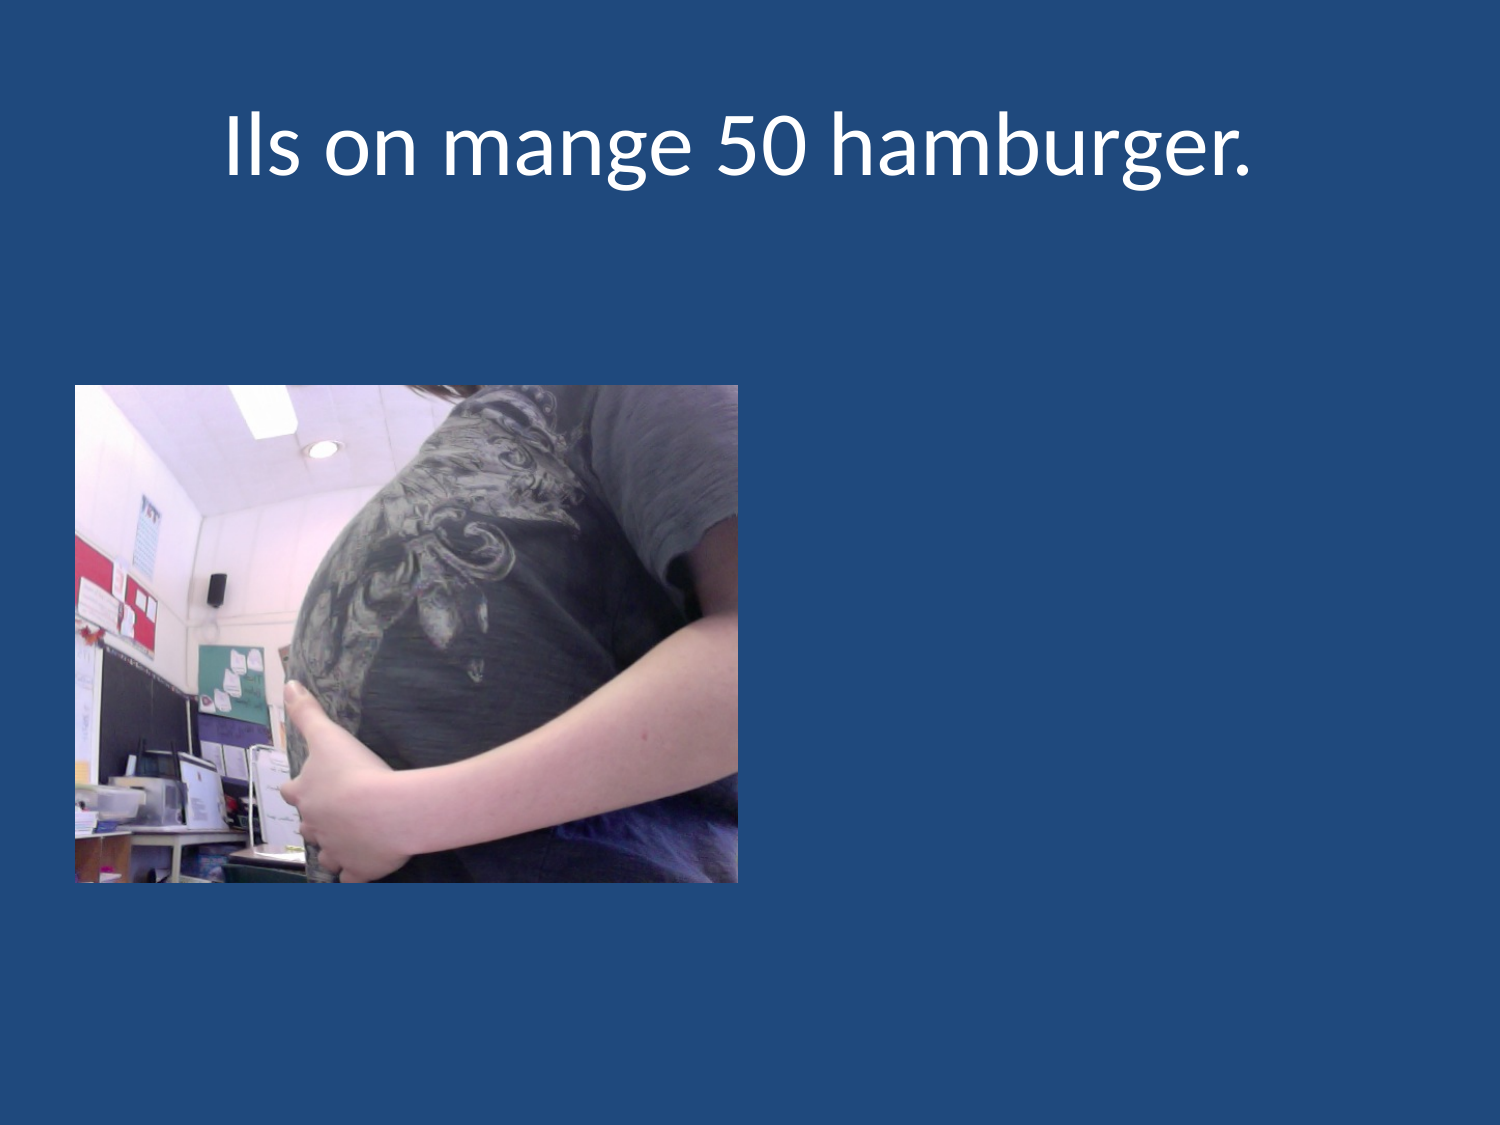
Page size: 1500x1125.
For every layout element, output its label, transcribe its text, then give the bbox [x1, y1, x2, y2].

title Ils on mange 50 hamburger. [75, 45, 1425, 233]
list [74, 262, 738, 1006]
